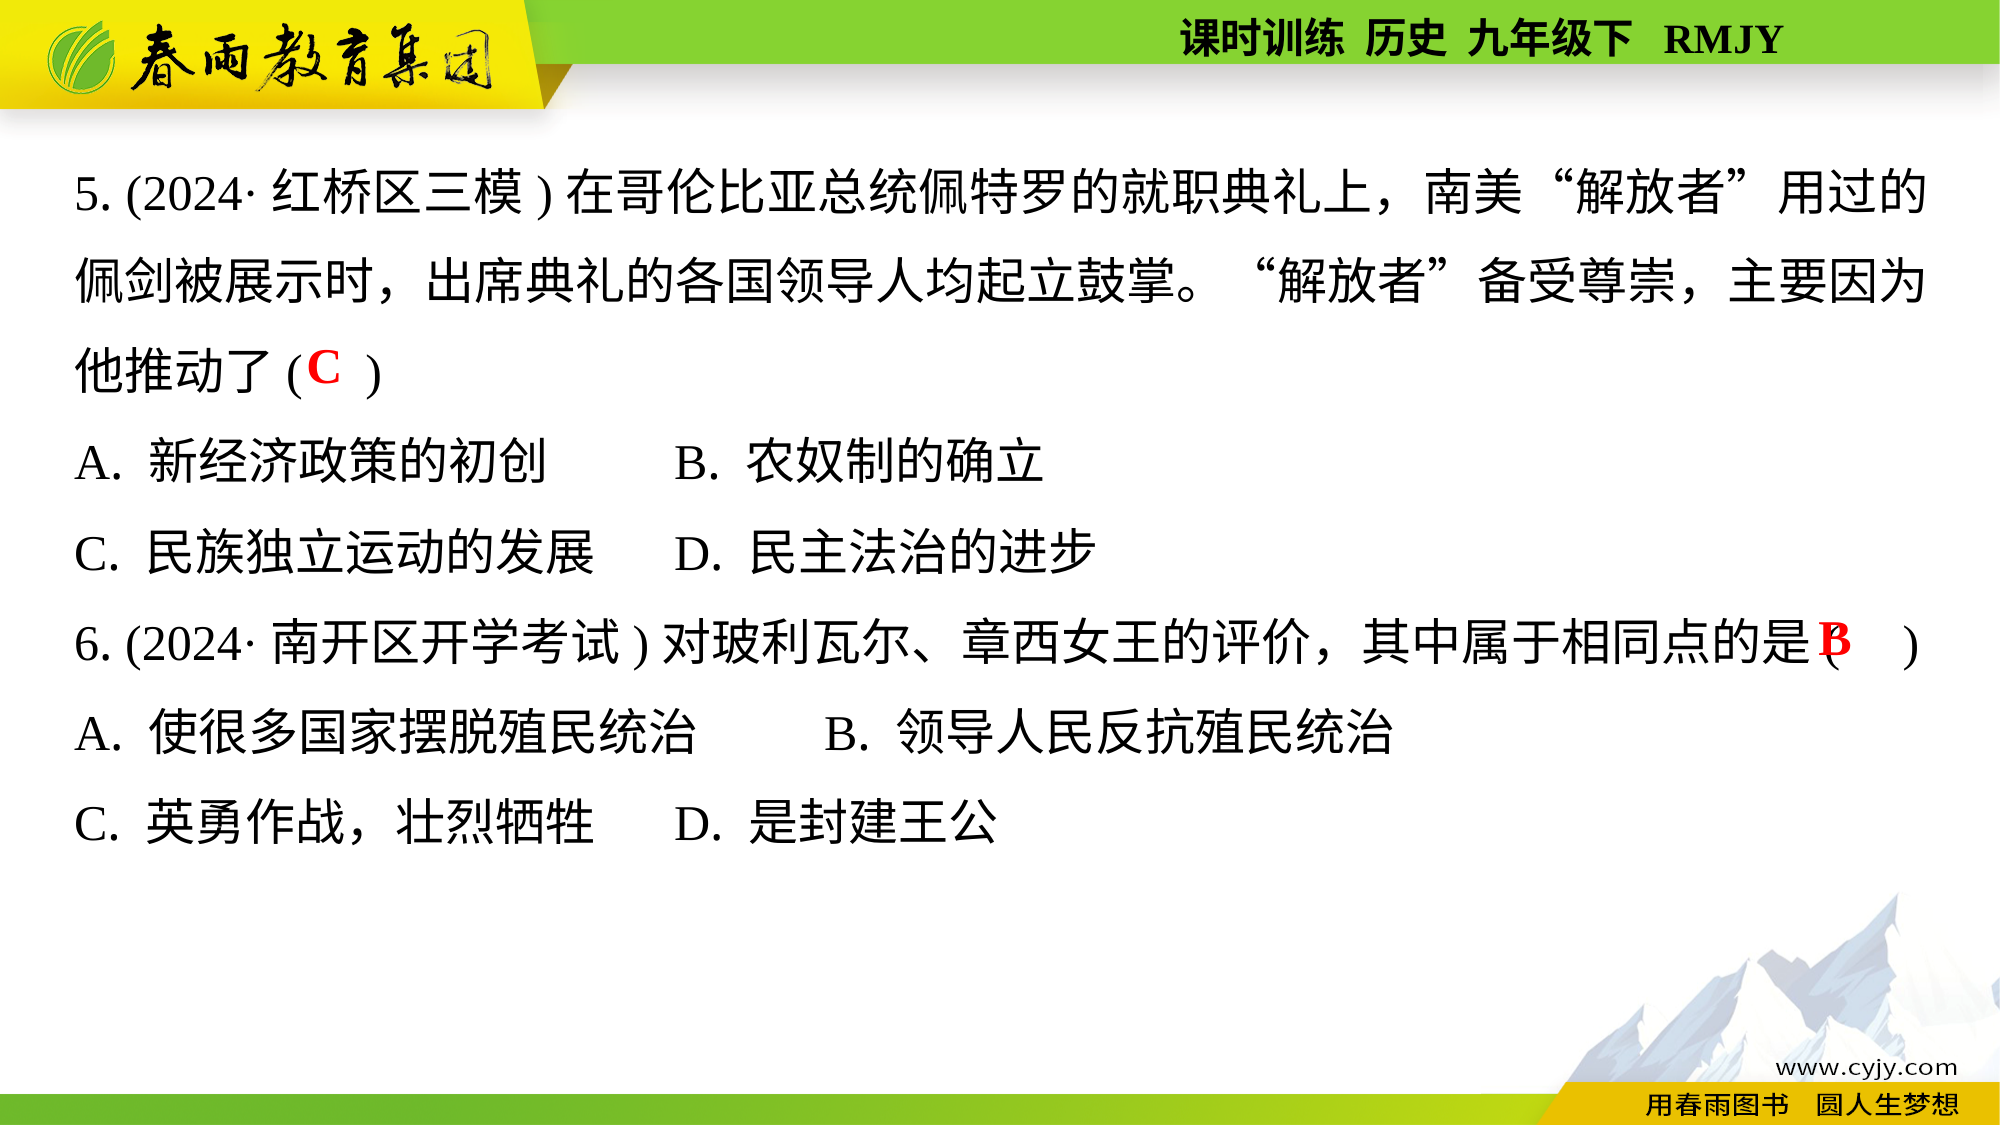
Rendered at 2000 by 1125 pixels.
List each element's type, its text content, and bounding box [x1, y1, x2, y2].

text_box C [291, 326, 358, 401]
text_box B [1803, 597, 1867, 673]
picture [0, 0, 2000, 1125]
list 5. (2024·红桥区三模)在哥伦比亚总统佩特罗的就职典礼上，南美“解放者”用过的佩剑被展示时，出席典礼的各国领导人均起立鼓掌。“解放者”备受尊崇，主要因为他推动了( ) A. 新经济政策的初创 B. 农奴制的确立 C. 民族独立运动的发展 D. 民主法治的进步 6. (2024·南开区开学考试)对玻利瓦尔、章西女王的评价，其中属于相同点的是( ) A. 使很多国家摆脱殖民统治 B. 领导人民反抗殖民统治 C. 英勇作战，壮烈牺牲 D. 是封建王公 [59, 122, 1944, 865]
